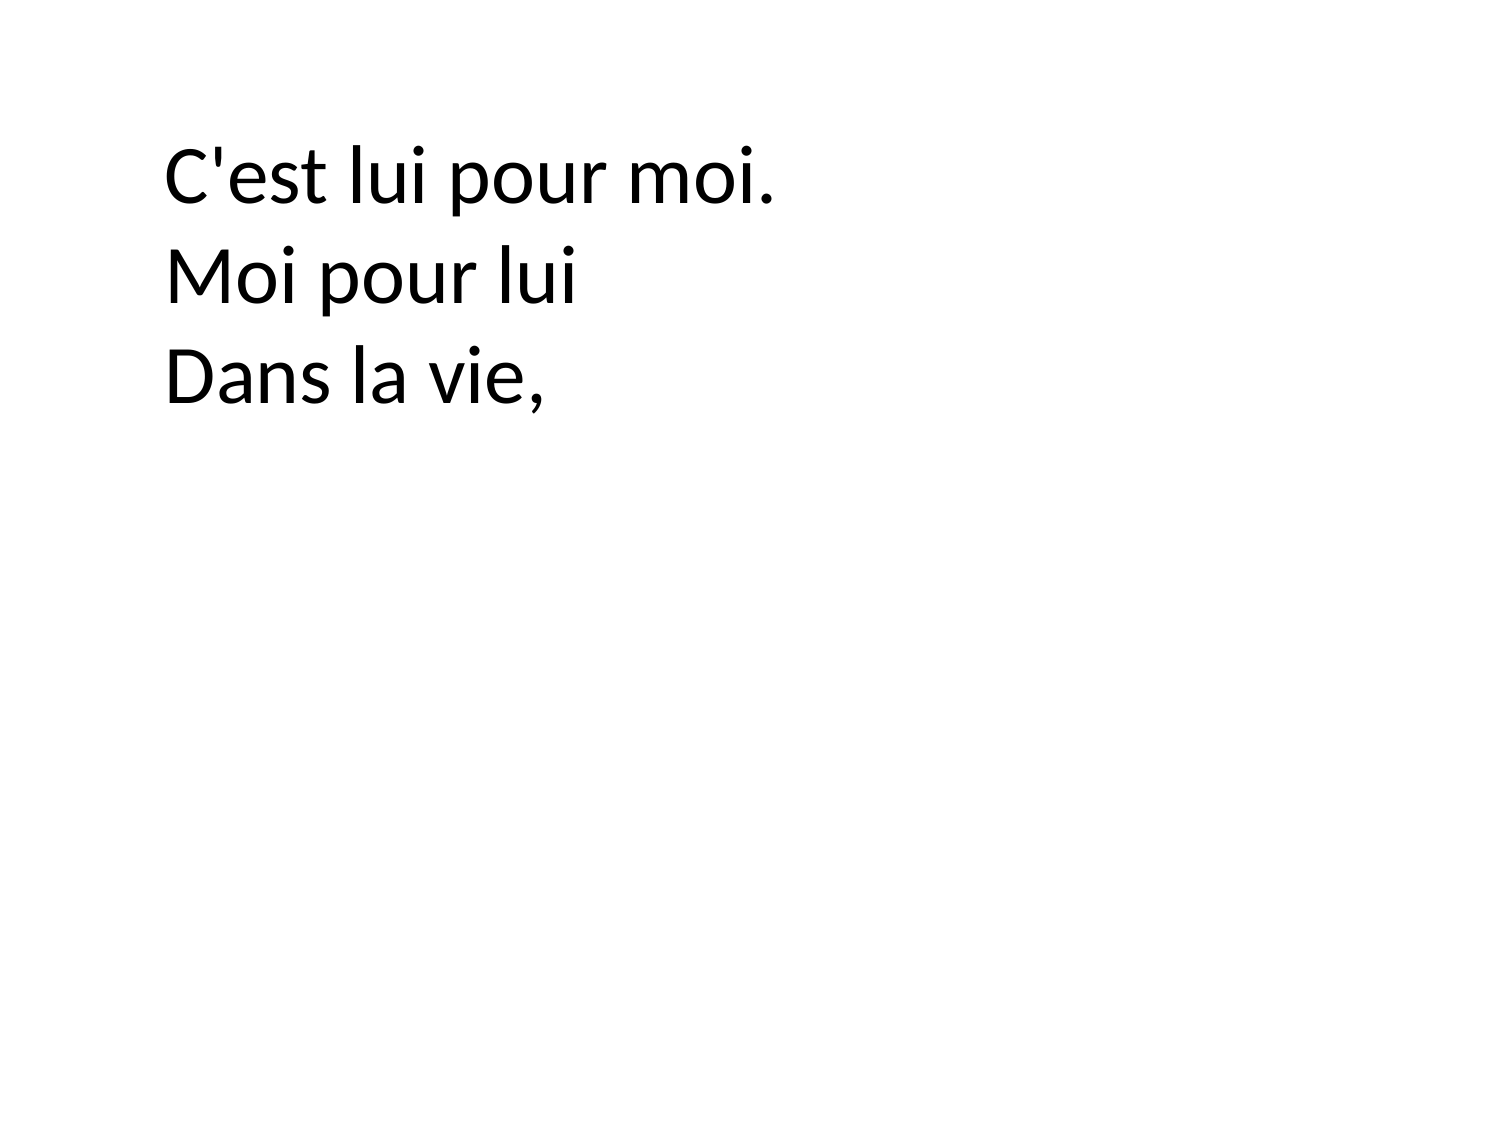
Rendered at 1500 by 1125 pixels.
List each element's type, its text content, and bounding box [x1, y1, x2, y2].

text_box C'est lui pour moi. Moi pour lui Dans la vie, [149, 112, 1500, 528]
